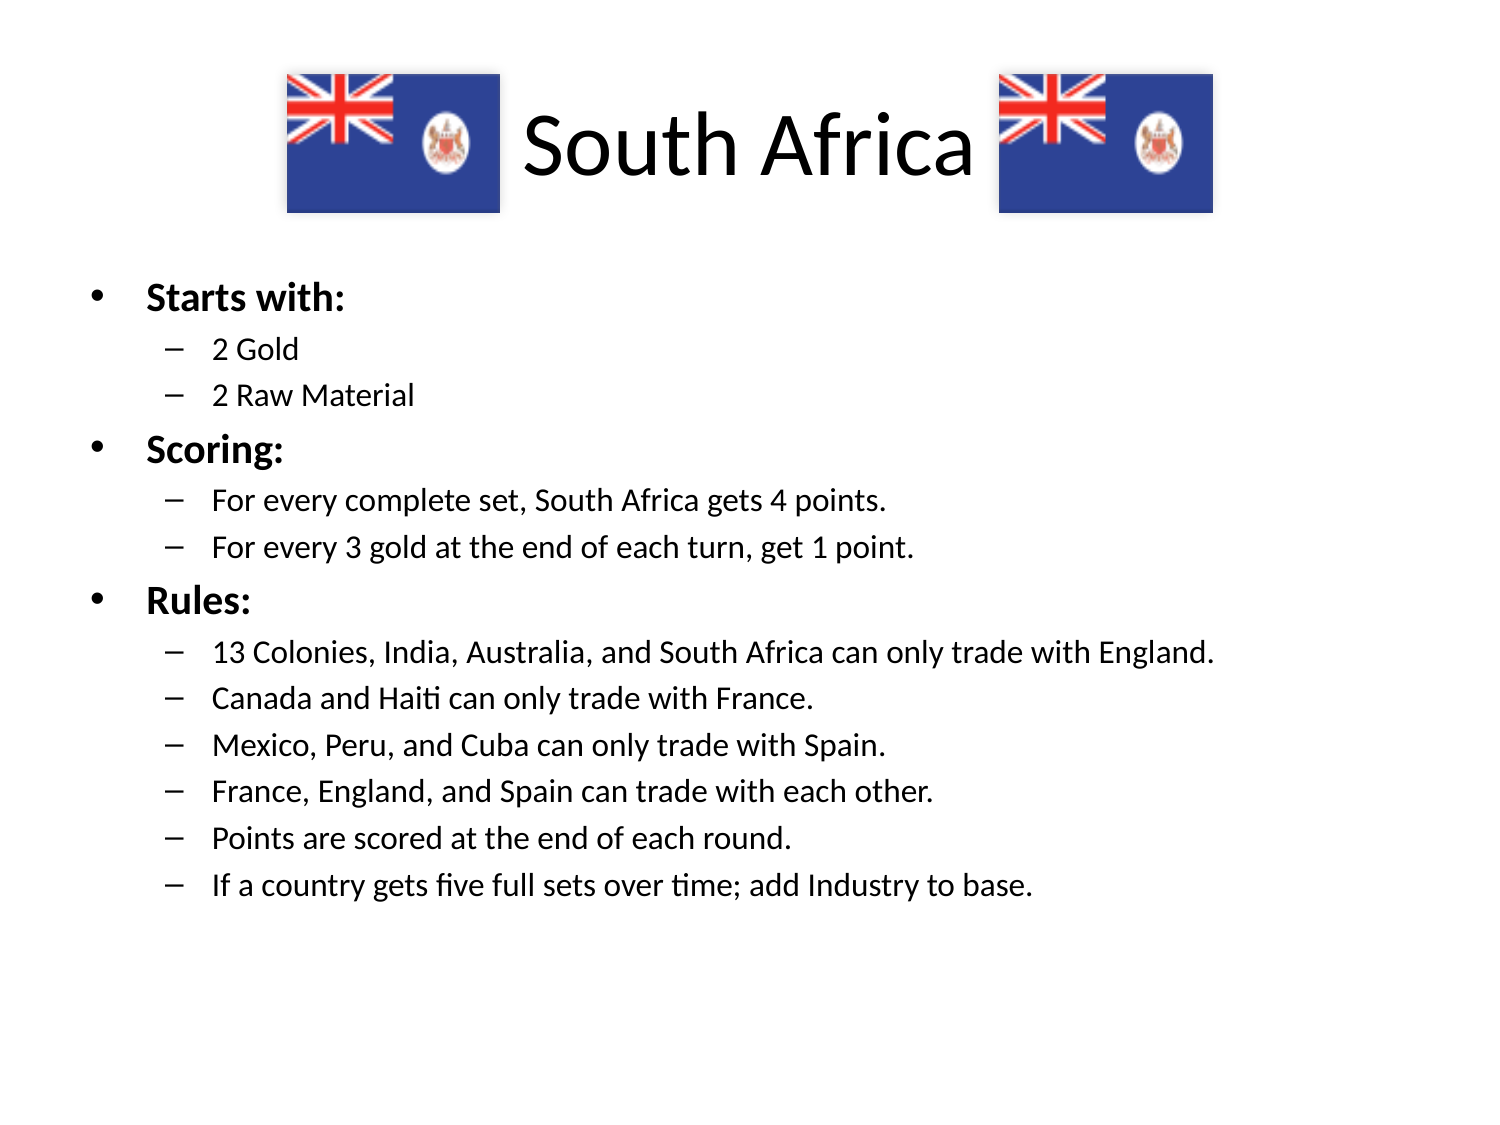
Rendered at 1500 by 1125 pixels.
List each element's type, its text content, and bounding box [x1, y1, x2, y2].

picture [999, 74, 1213, 213]
picture [287, 74, 501, 213]
list Starts with: 2 Gold 2 Raw Material Scoring: For every complete set, South Africa gets 4 points. For every 3 gold at the end of each turn, get 1 point. Rules: 13 Colonies, India, Australia, and South Africa can only trade with England. Canada and Haiti can only trade with France. Mexico, Peru, and Cuba can only trade with Spain. France, England, and Spain can trade with each other. Points are scored at the end of each round. If a country gets five full sets over time; add Industry to base. [75, 262, 1425, 1005]
title South Africa [75, 45, 1425, 233]
